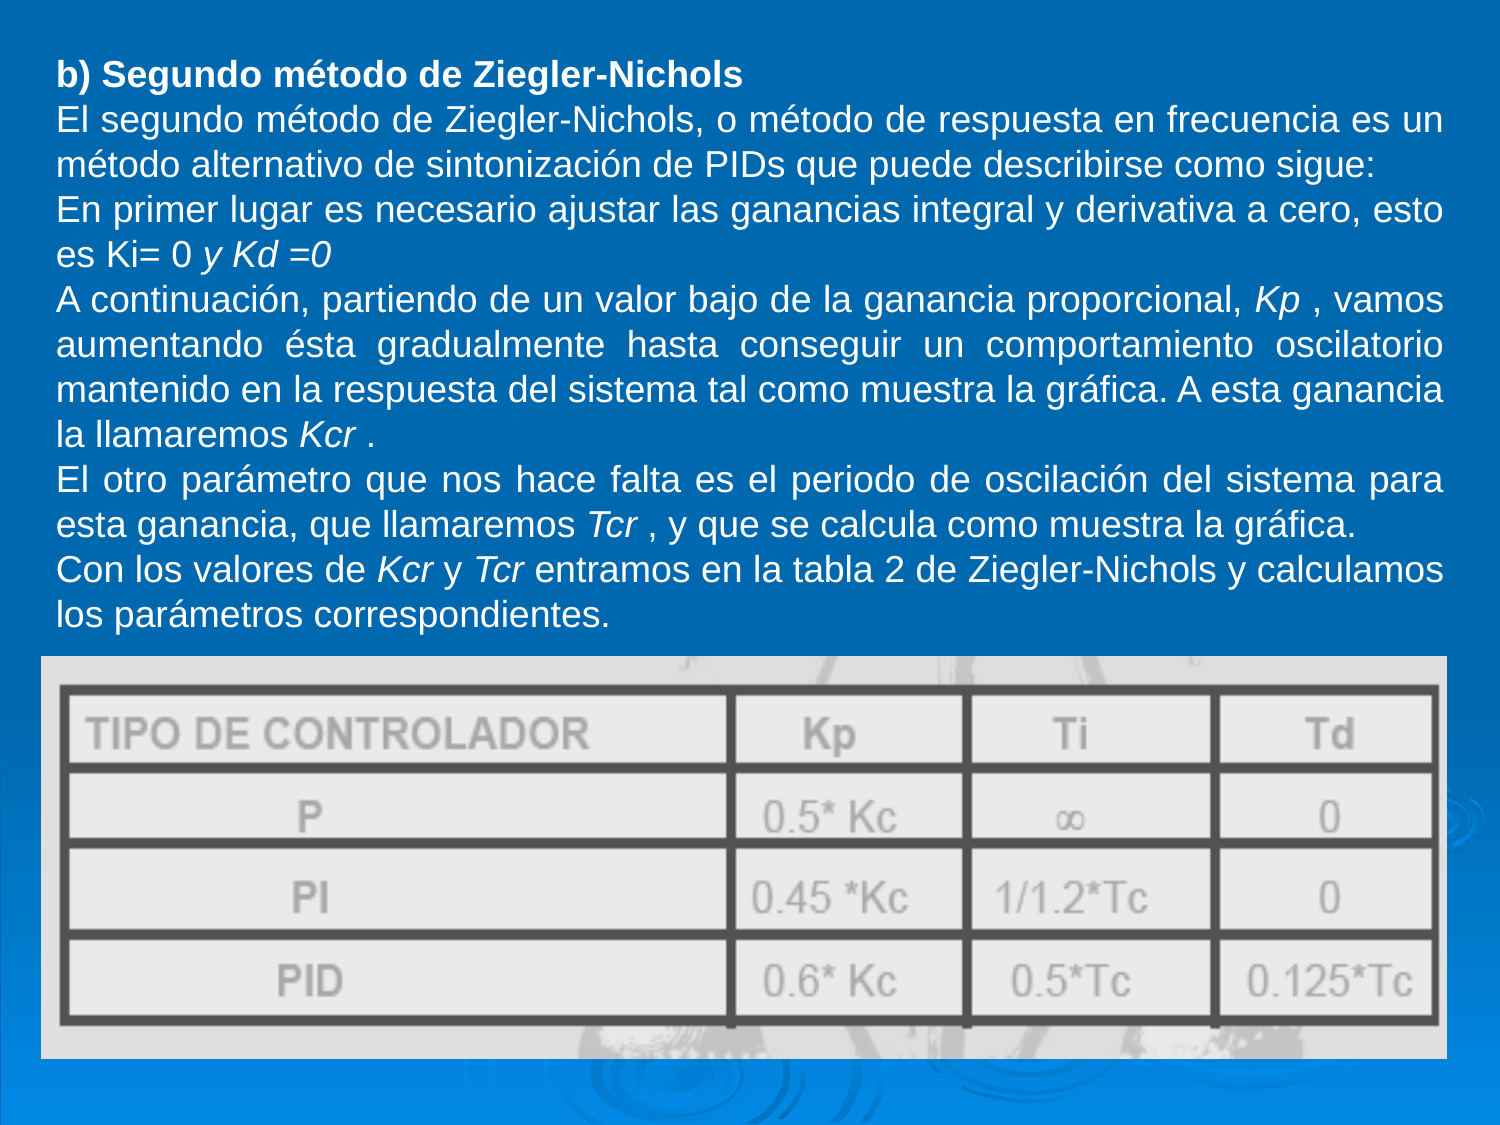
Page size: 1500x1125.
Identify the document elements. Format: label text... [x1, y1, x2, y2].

picture [40, 656, 1448, 1059]
text_box b) Segundo método de Ziegler-Nichols El segundo método de Ziegler-Nichols, o método de respuesta en frecuencia es un método alternativo de sintonización de PIDs que puede describirse como sigue: En primer lugar es necesario ajustar las ganancias integral y derivativa a cero, esto es Ki= 0 y Kd =0 A continuación, partiendo de un valor bajo de la ganancia proporcional, Kp , vamos aumentando ésta gradualmente hasta conseguir un comportamiento oscilatorio mantenido en la respuesta del sistema tal como muestra la gráfica. A esta ganancia la llamaremos Kcr . El otro parámetro que nos hace falta es el periodo de oscilación del sistema para esta ganancia, que llamaremos Tcr , y que se calcula como muestra la gráfica. Con los valores de Kcr y Tcr entramos en la tabla 2 de Ziegler-Nichols y calculamos los parámetros correspondientes. [41, 42, 1459, 688]
